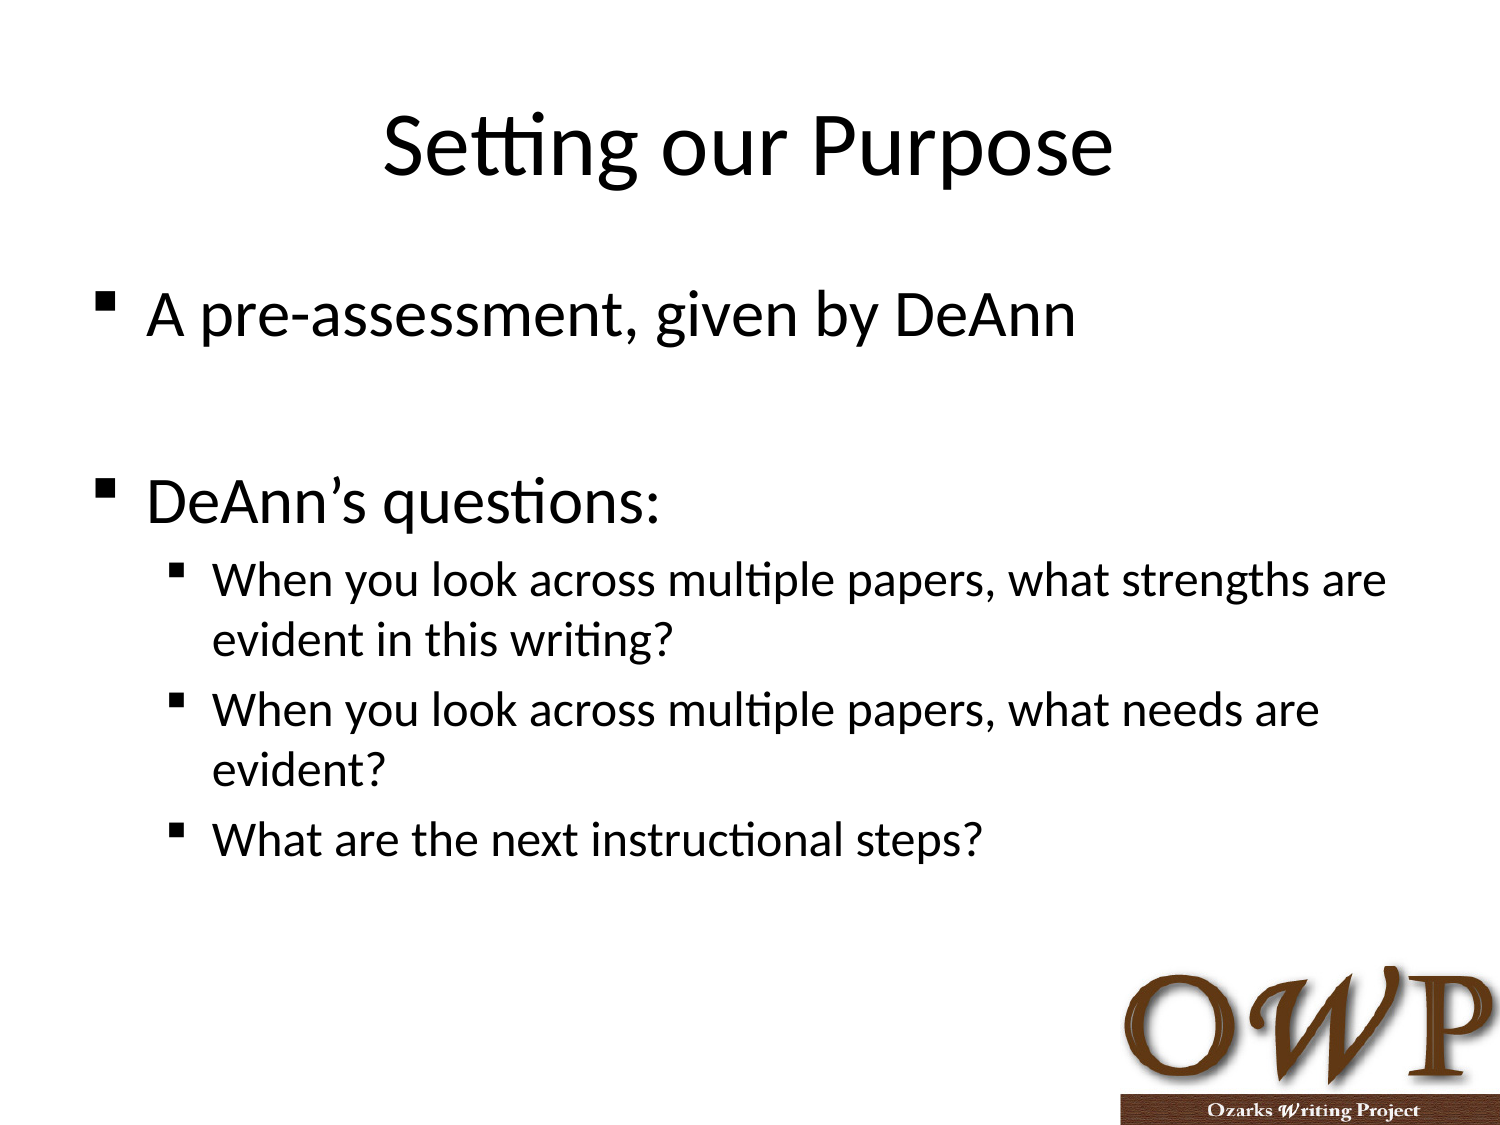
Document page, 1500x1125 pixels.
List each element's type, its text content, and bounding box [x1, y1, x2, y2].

title Setting our Purpose [74, 44, 1426, 233]
picture [1120, 957, 1500, 1125]
list A pre-assessment, given by DeAnn DeAnn’s questions: When you look across multiple papers, what strengths are evident in this writing? When you look across multiple papers, what needs are evident? What are the next instructional steps? [74, 262, 1426, 1006]
